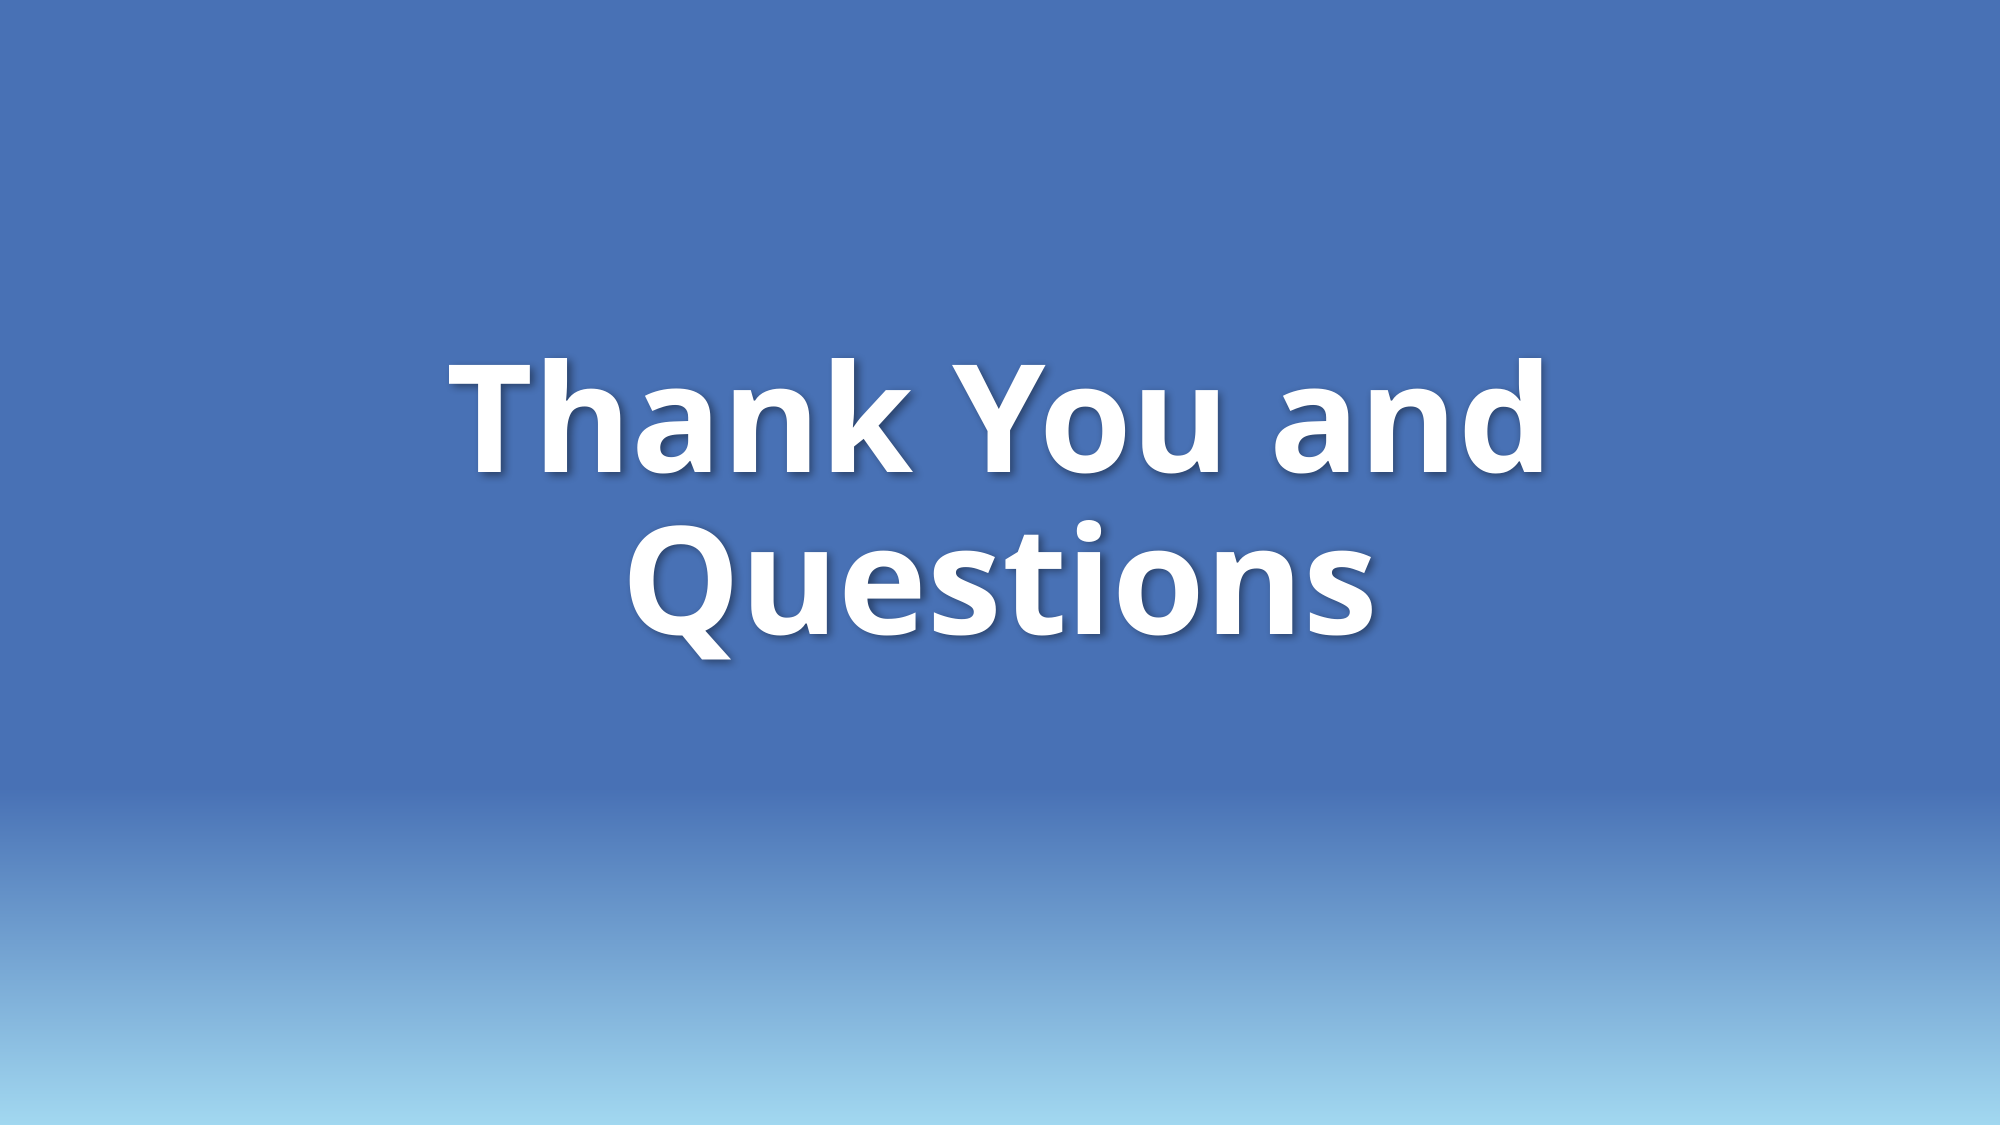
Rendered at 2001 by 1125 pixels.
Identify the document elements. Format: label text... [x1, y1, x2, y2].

title Thank You and Questions [249, 282, 1750, 674]
